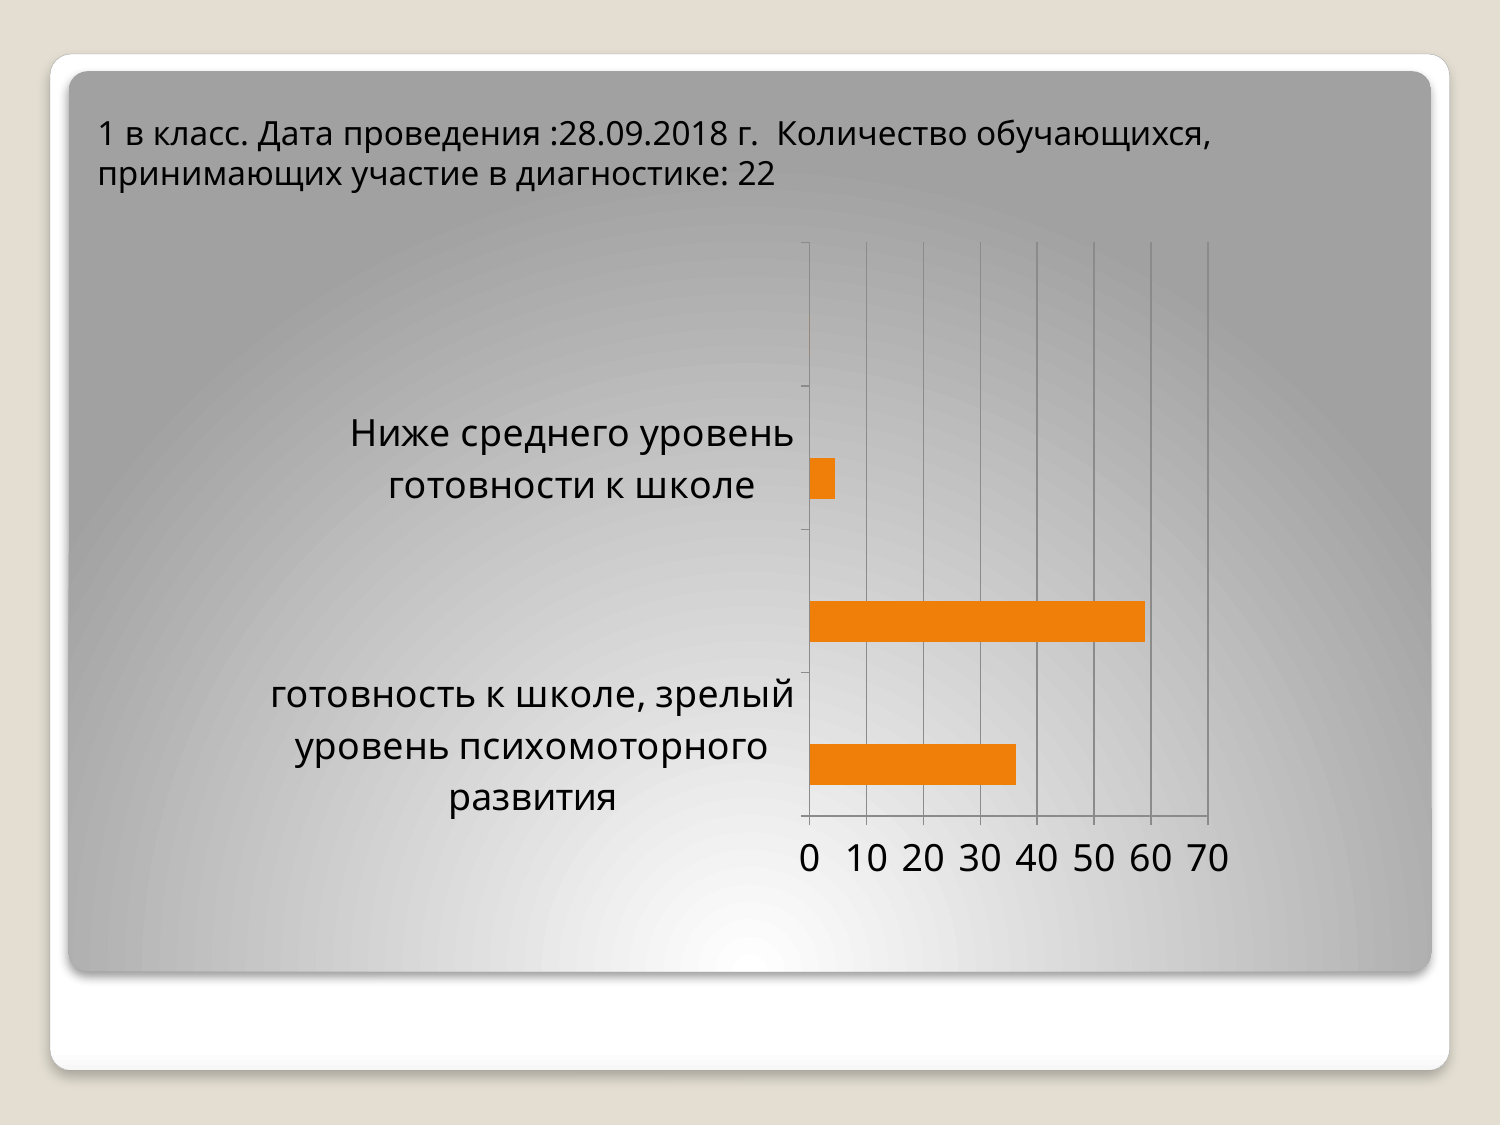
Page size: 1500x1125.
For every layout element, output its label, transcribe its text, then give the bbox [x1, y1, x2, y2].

title 1 в класс. Дата проведения :28.09.2018 г. Количество обучающихся, принимающих участие в диагностике: 22 [82, 70, 1425, 200]
chart [249, 228, 1251, 897]
